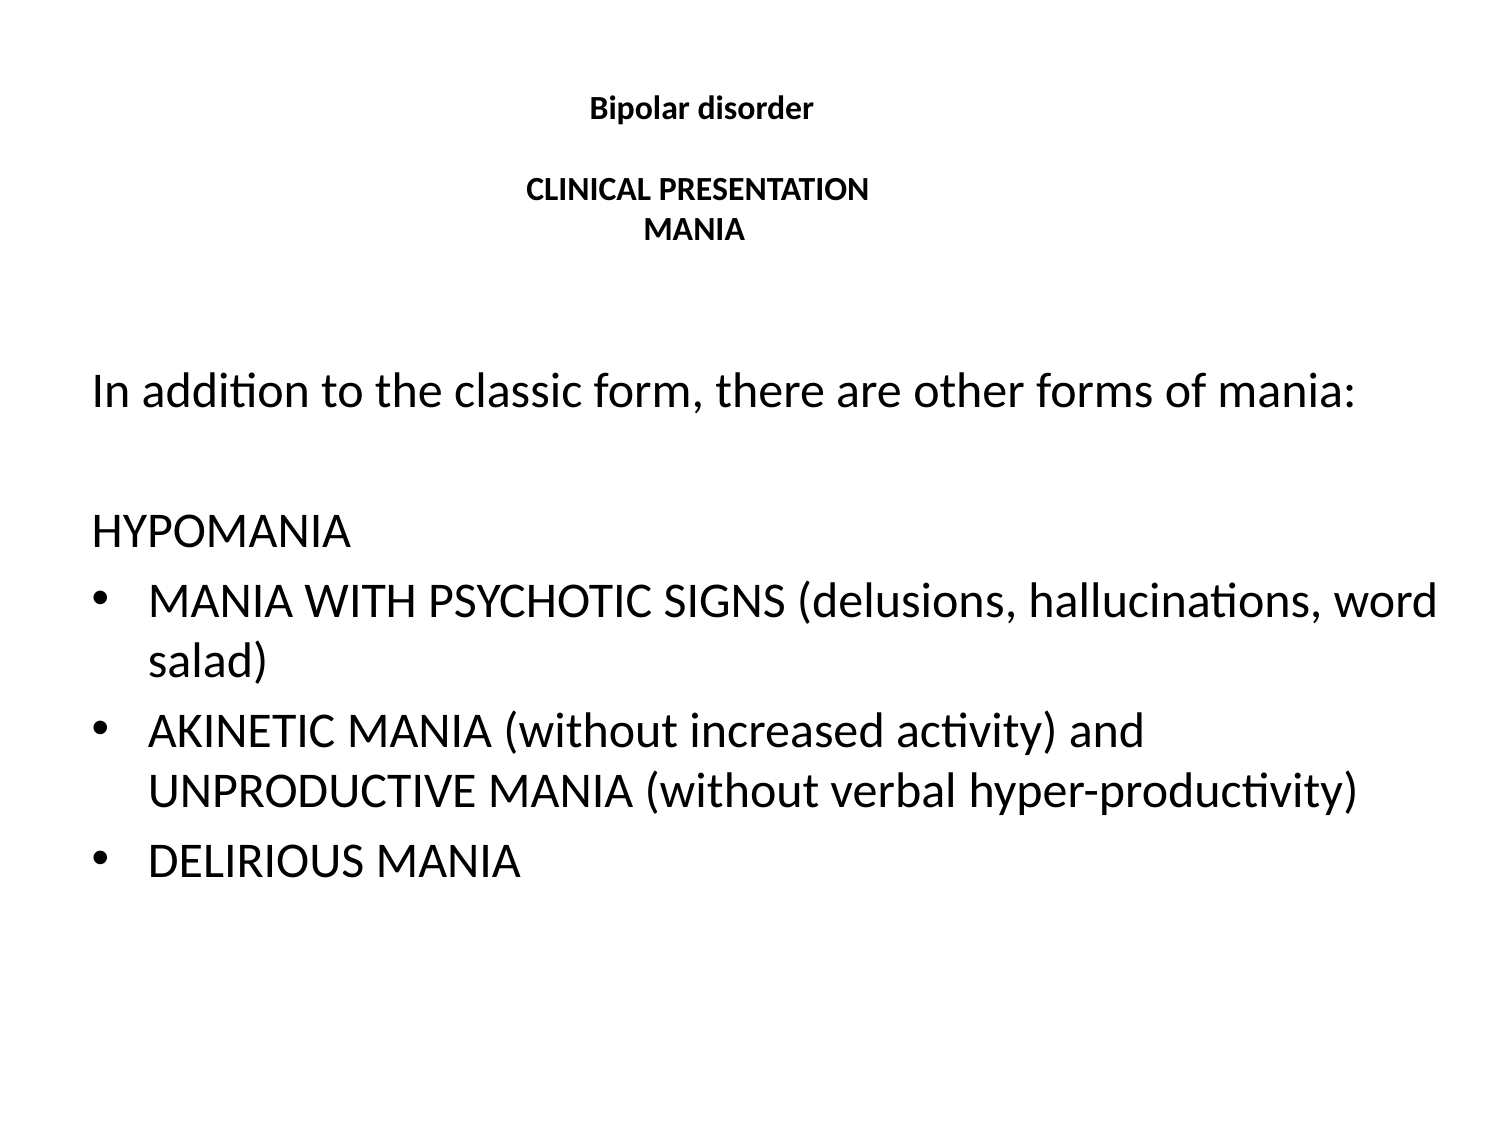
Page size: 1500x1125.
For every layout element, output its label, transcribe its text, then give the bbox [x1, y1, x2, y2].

title Bipolar disorder CLINICAL PRESENTATION MANIA [0, 37, 1397, 256]
list In addition to the classic form, there are other forms of mania: HYPOMANIA MANIA WITH PSYCHOTIC SIGNS (delusions, hallucinations, word salad) AKINETIC MANIA (without increased activity) and UNPRODUCTIVE MANIA (without verbal hyper-productivity) DELIRIOUS MANIA [76, 349, 1500, 1023]
